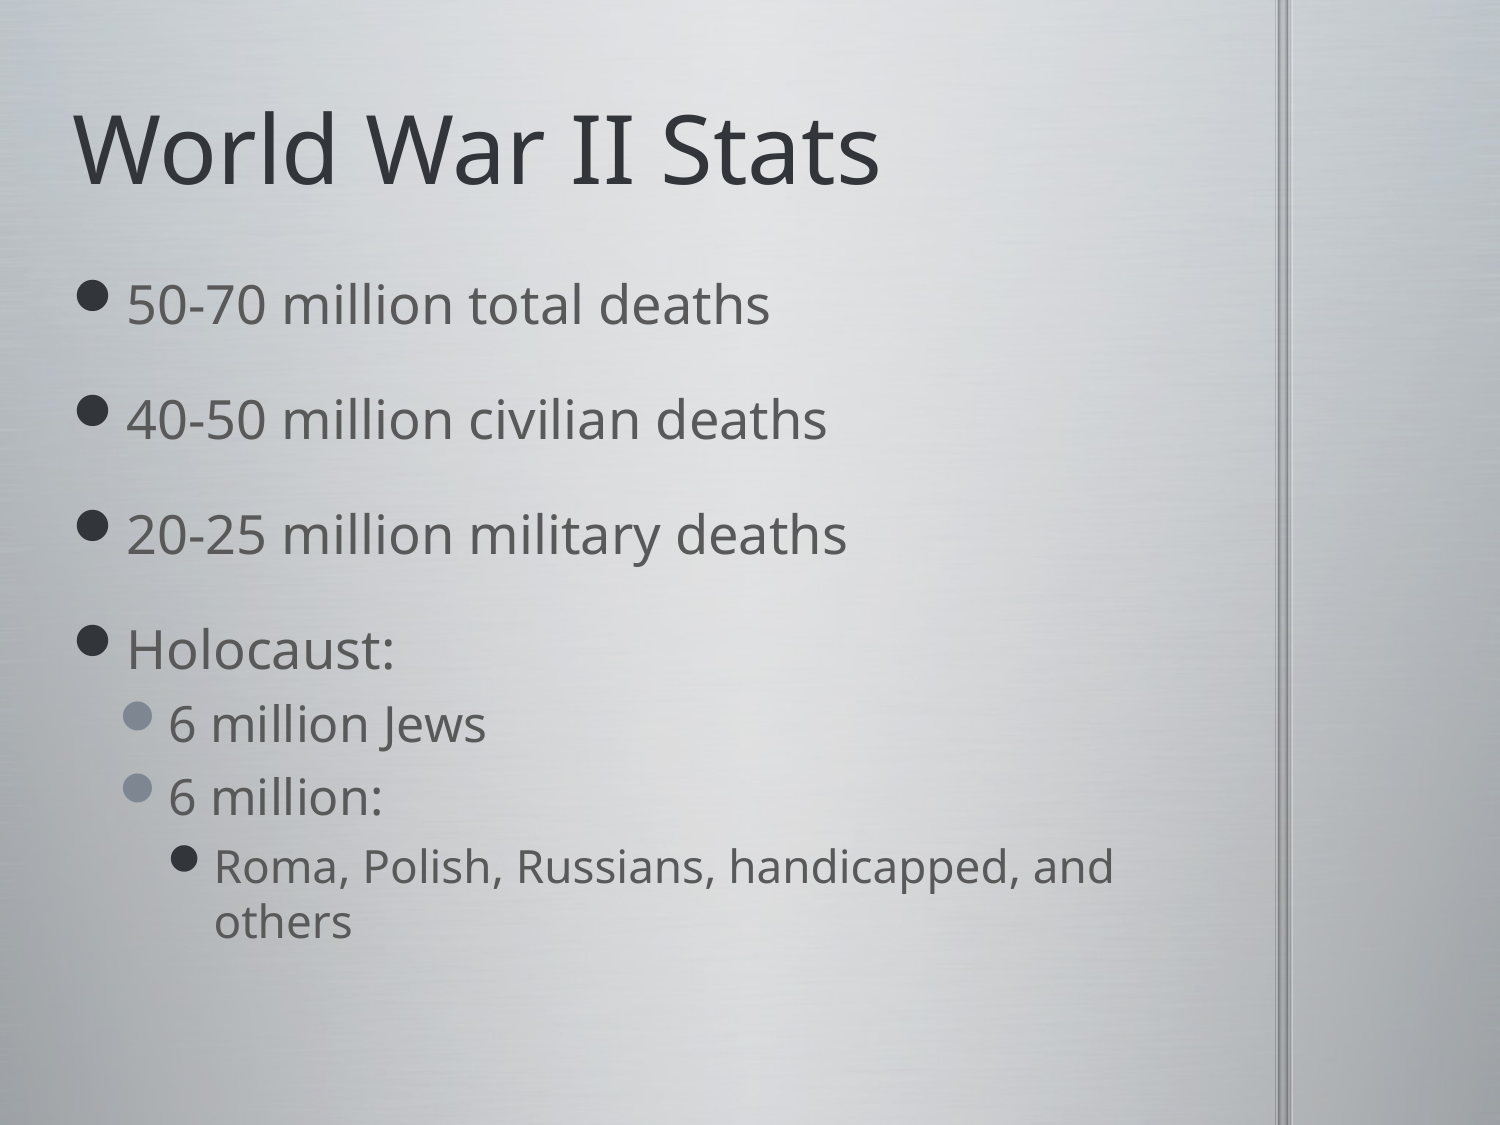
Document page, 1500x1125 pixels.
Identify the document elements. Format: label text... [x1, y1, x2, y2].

list 50-70 million total deaths 40-50 million civilian deaths 20-25 million military deaths Holocaust: 6 million Jews 6 million: Roma, Polish, Russians, handicapped, and others [57, 262, 1220, 1005]
picture [0, 0, 1500, 1125]
title World War II Stats [57, 86, 1220, 207]
